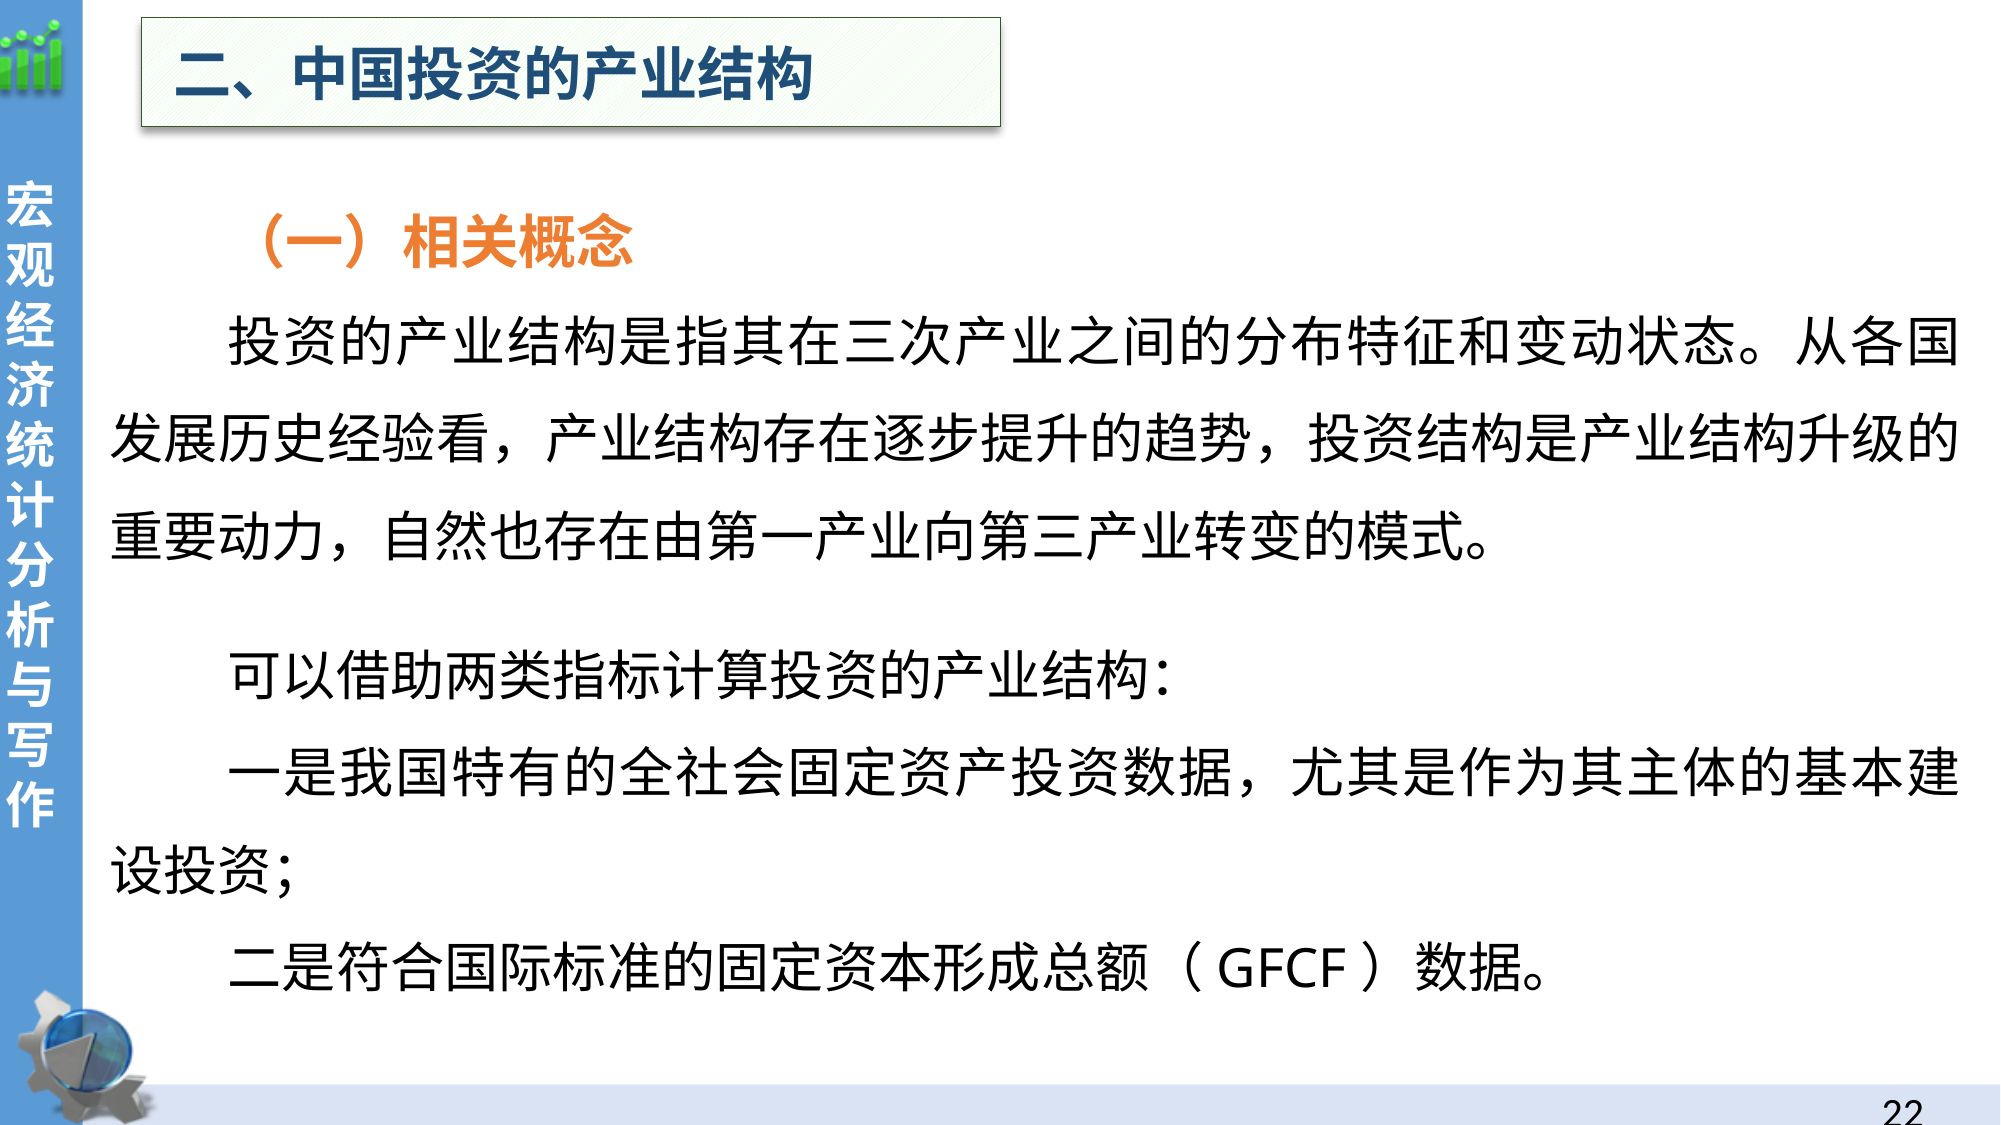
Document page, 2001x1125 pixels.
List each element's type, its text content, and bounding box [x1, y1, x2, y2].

text_box 21 [1786, 1085, 1940, 1125]
text_box （一）相关概念 投资的产业结构是指其在三次产业之间的分布特征和变动状态。从各国发展历史经验看，产业结构存在逐步提升的趋势，投资结构是产业结构升级的重要动力，自然也存在由第一产业向第三产业转变的模式。 可以借助两类指标计算投资的产业结构： 一是我国特有的全社会固定资产投资数据，尤其是作为其主体的基本建设投资； 二是符合国际标准的固定资本形成总额（GFCF）数据。 [94, 162, 1976, 1086]
text_box 二、中国投资的产业结构 [141, 17, 1000, 127]
picture [0, 0, 2001, 1125]
